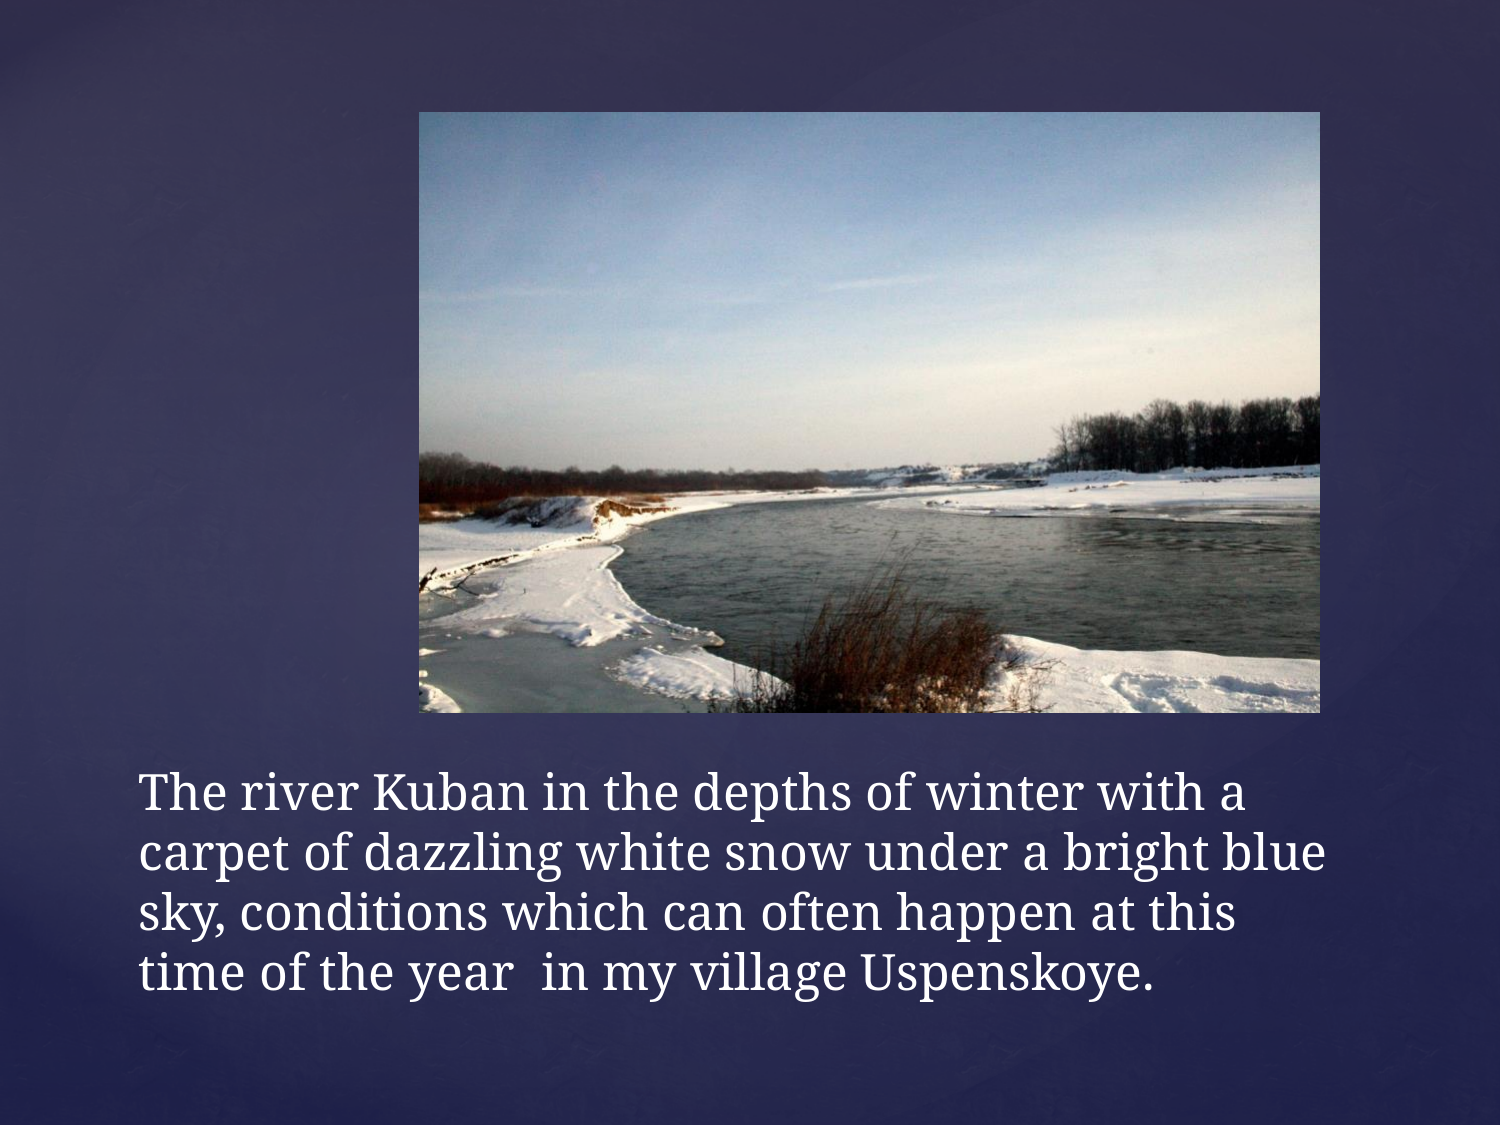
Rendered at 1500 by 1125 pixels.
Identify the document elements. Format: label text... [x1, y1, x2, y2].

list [418, 111, 1320, 713]
title The river Kuban in the depths of winter with a carpet of dazzling white snow under a bright blue sky, conditions which can often happen at this time of the year in my village Uspenskoye. [123, 857, 1362, 1008]
